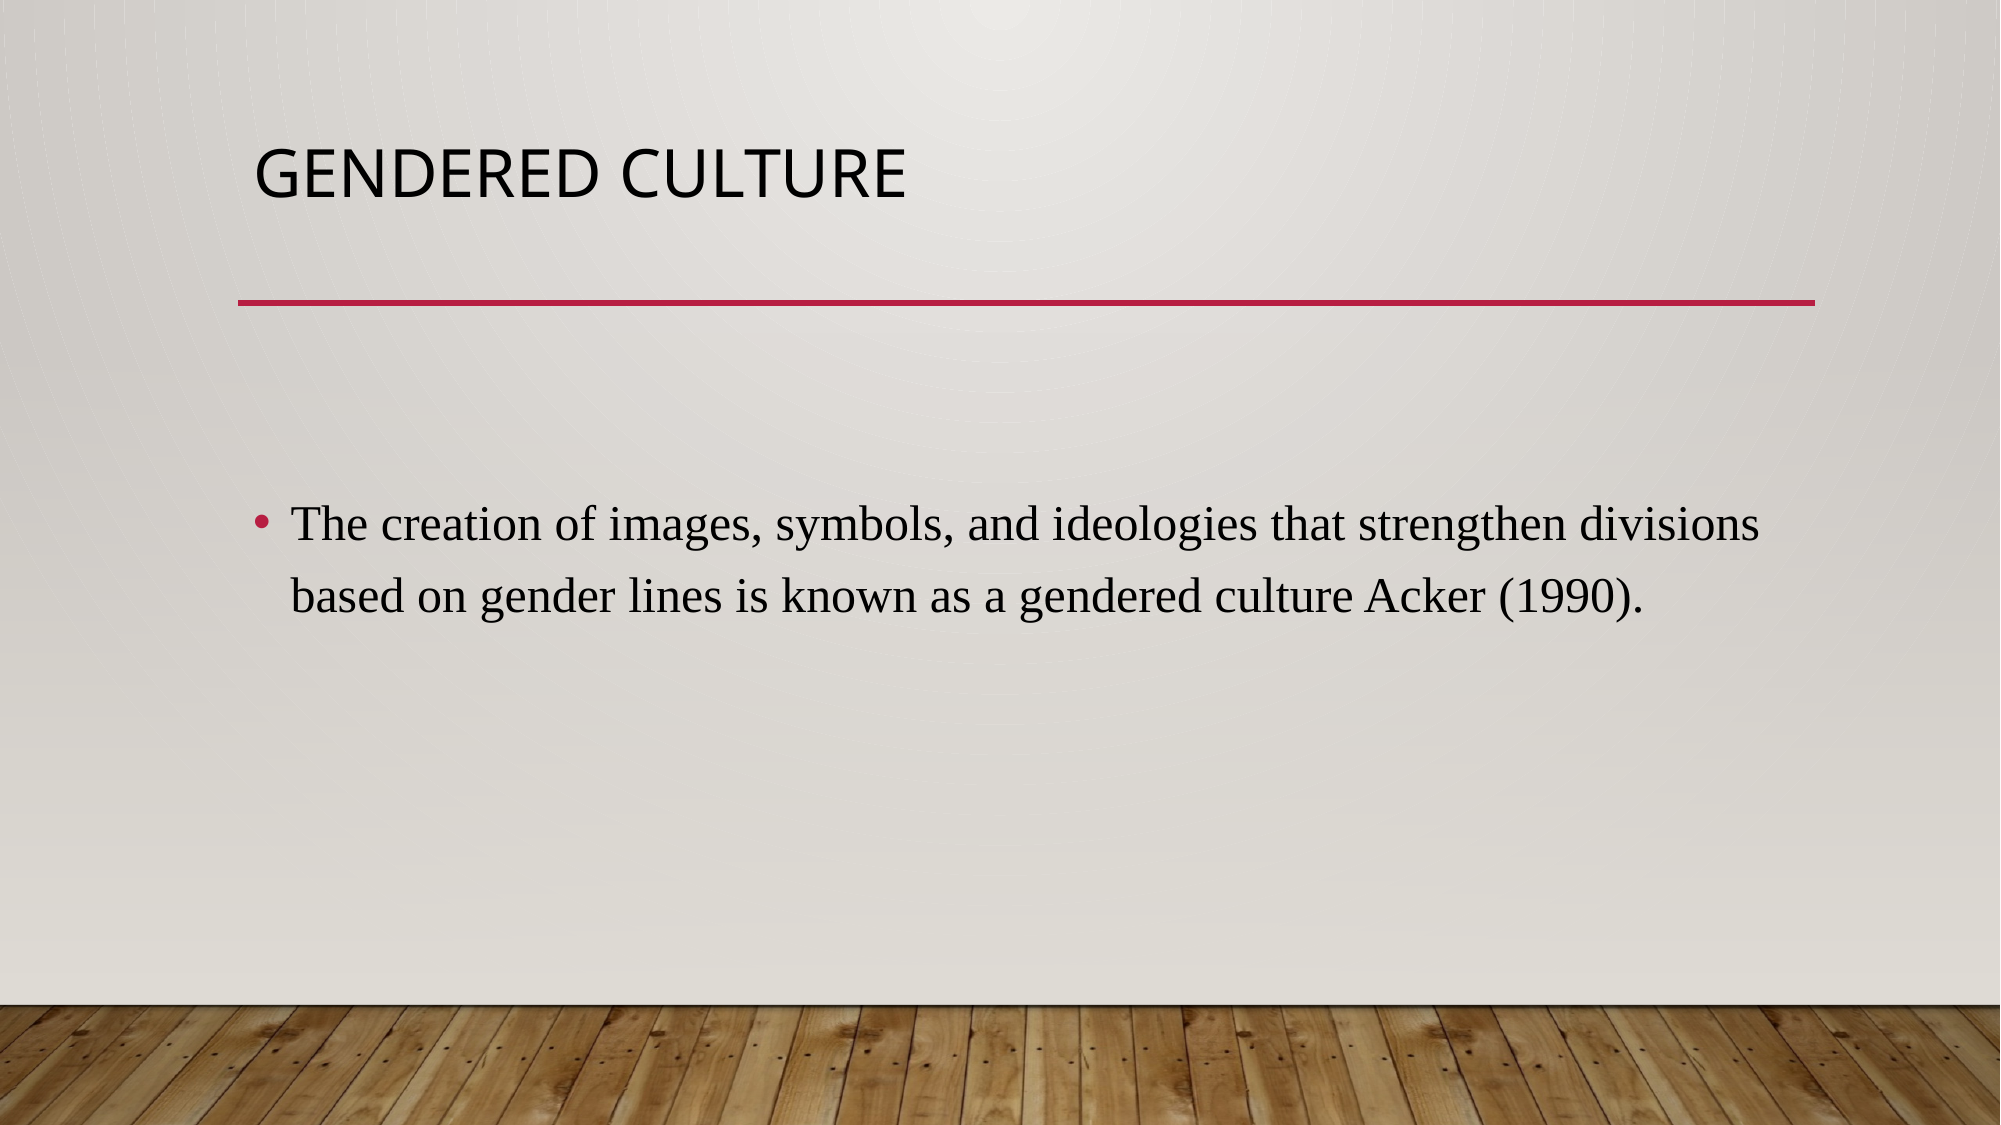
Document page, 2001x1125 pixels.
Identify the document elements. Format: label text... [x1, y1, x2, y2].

picture [0, 1005, 2000, 1125]
title Gendered culture [238, 131, 1814, 305]
list The creation of images, symbols, and ideologies that strengthen divisions based on gender lines is known as a gendered culture Acker (1990). [238, 330, 1814, 897]
